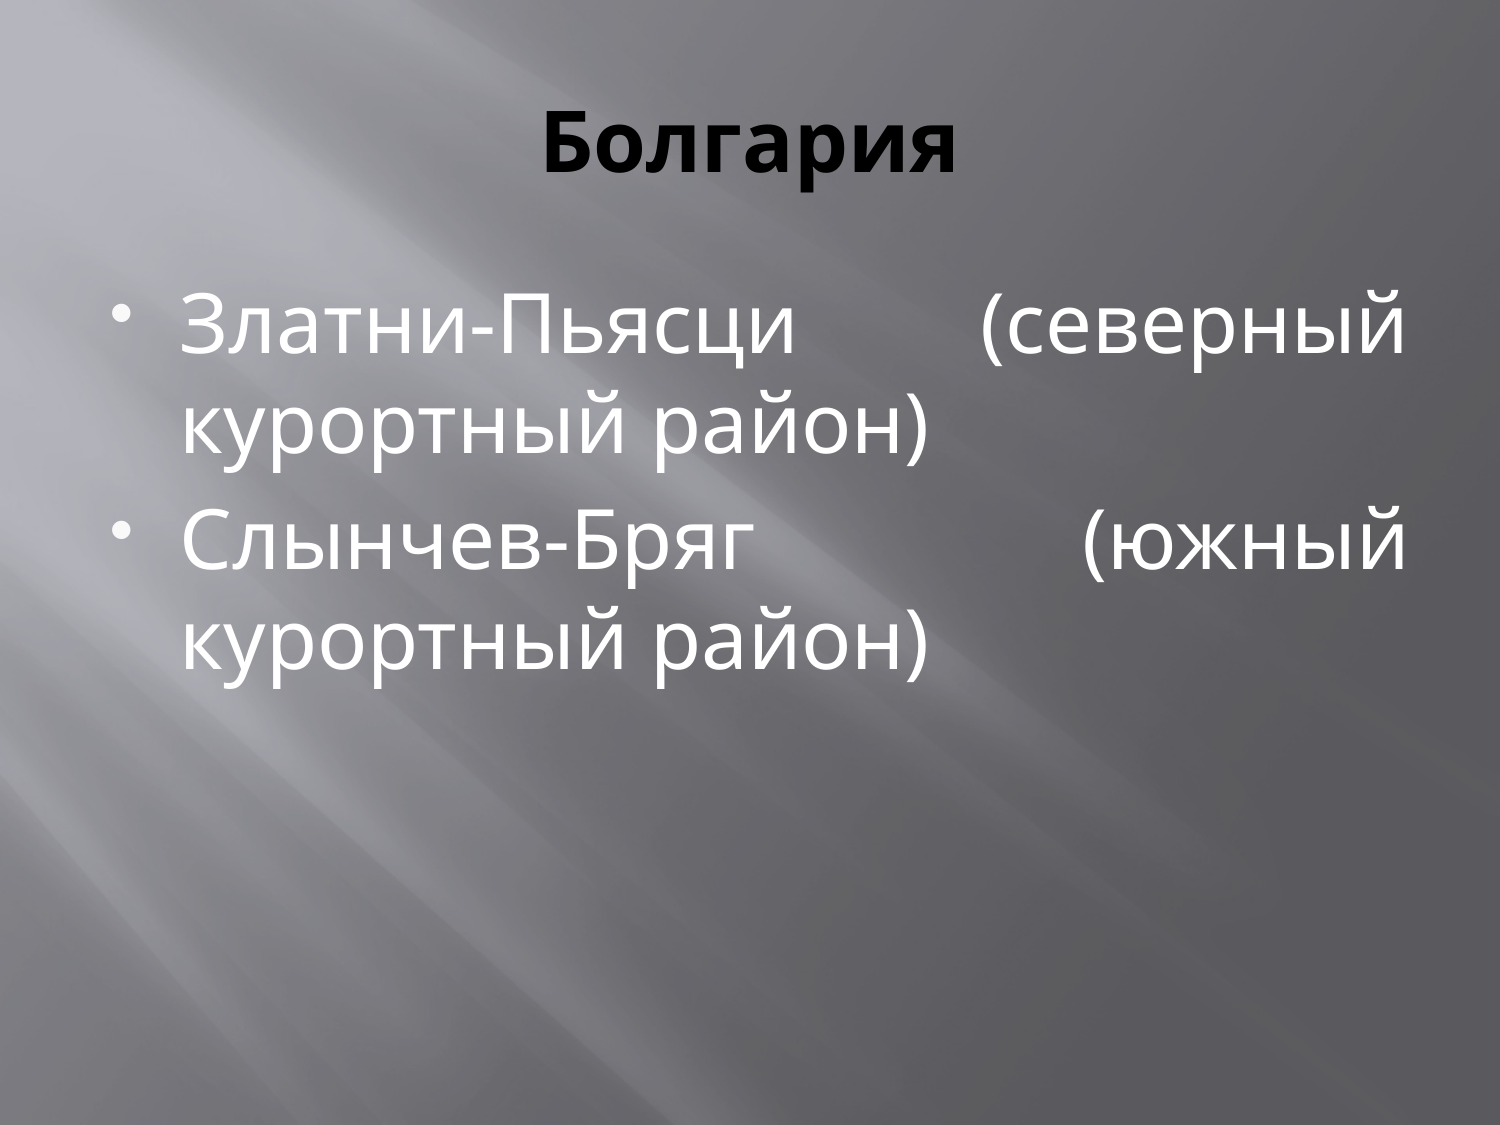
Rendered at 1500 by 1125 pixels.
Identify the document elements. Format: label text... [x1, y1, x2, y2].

title Болгария [75, 45, 1425, 233]
list Златни-Пьясци (северный курортный район) Слынчев-Бряг (южный курортный район) [75, 262, 1425, 1035]
